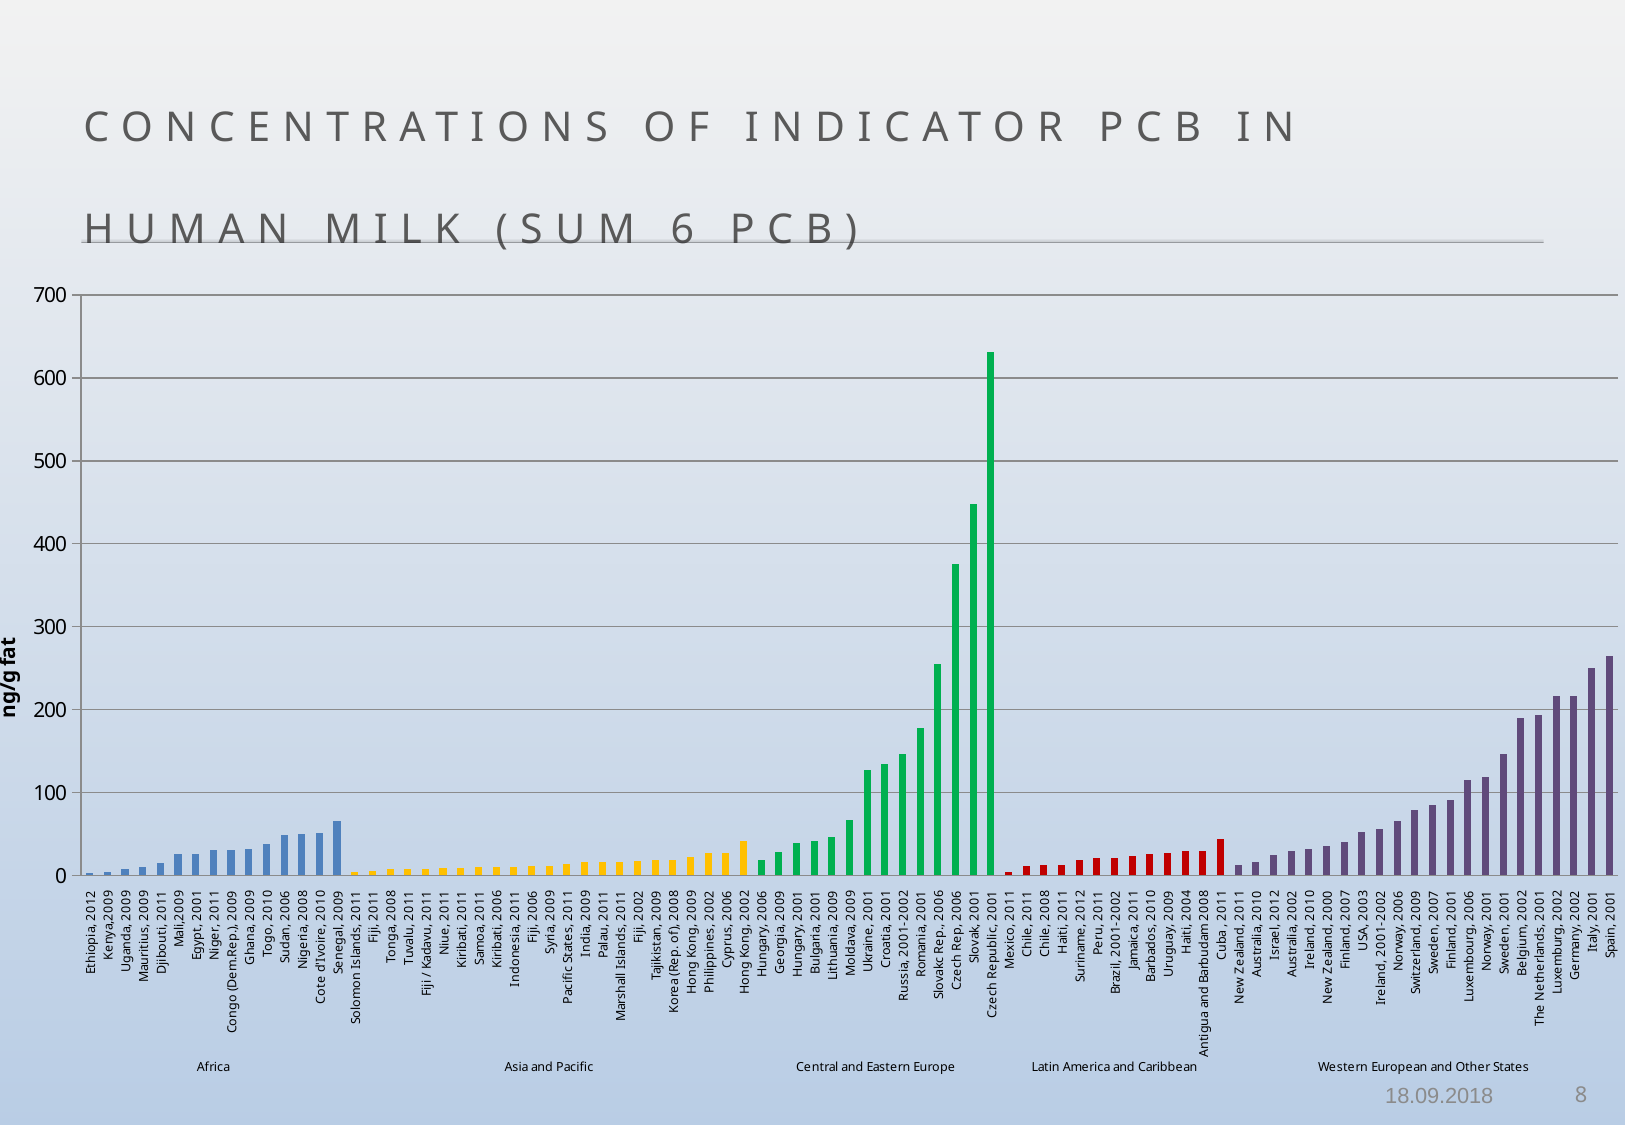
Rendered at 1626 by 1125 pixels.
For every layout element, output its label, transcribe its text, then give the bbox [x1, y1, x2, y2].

chart [0, 184, 1625, 1125]
text_box Concentrations OF indicator PCB IN HUMAN MILK (Sum 6 PCB) [68, 67, 1501, 184]
picture [80, 235, 1544, 243]
